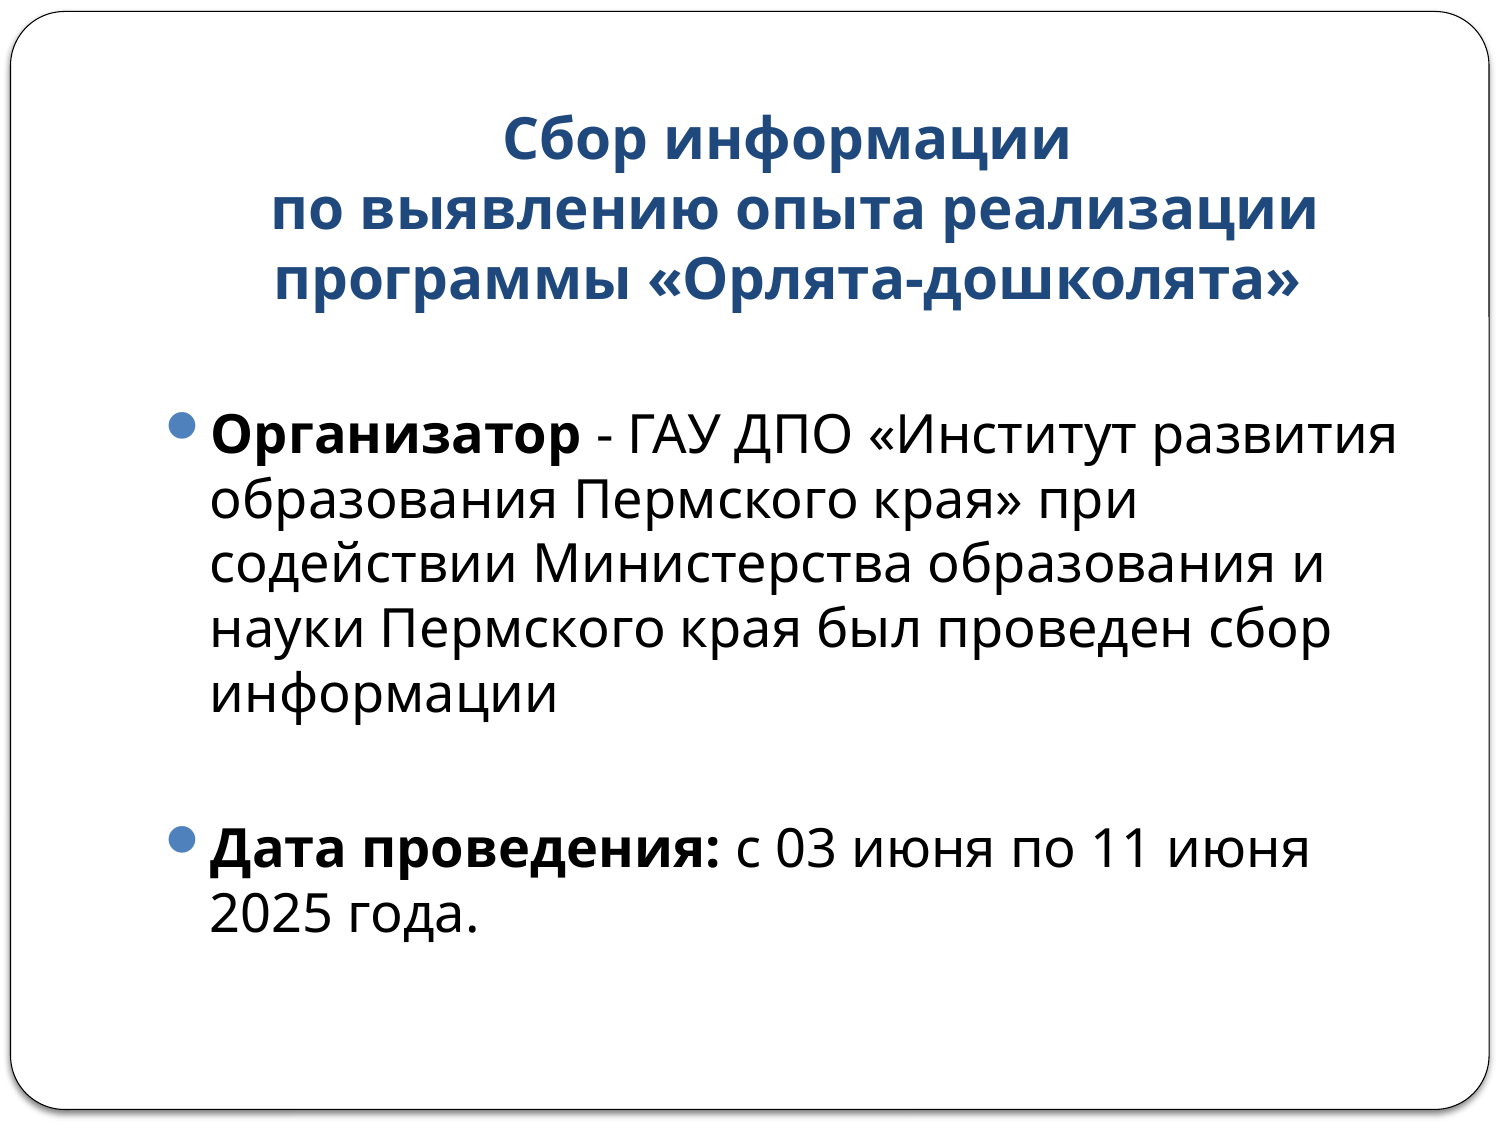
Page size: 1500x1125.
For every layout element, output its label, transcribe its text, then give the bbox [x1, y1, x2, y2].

list Организатор - ГАУ ДПО «Институт развития образования Пермского края» при содействии Министерства образования и науки Пермского края был проведен сбор информации Дата проведения: с 03 июня по 11 июня 2025 года. [150, 314, 1425, 988]
title Сбор информации по выявлению опыта реализации программы «Орлята-дошколята» [150, 45, 1425, 314]
